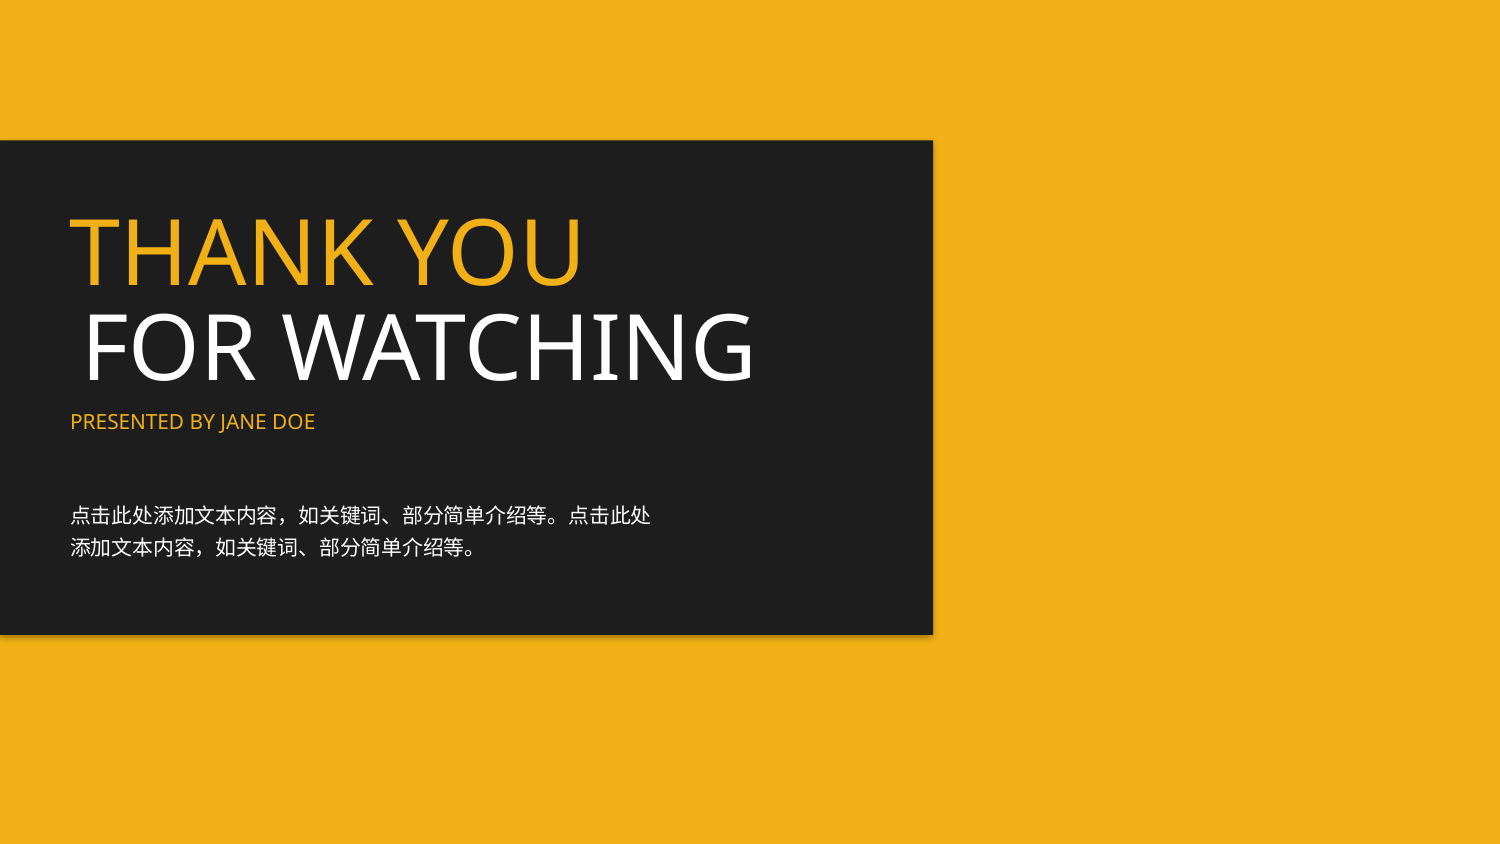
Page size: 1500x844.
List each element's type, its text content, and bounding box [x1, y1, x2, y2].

text_box 点击此处添加文本内容，如关键词、部分简单介绍等。点击此处添加文本内容，如关键词、部分简单介绍等。 [55, 487, 671, 568]
text_box FOR WATCHING [66, 281, 773, 407]
text_box PRESENTED BY JANE DOE [55, 406, 671, 442]
text_box THANK YOU [55, 185, 602, 311]
text_box [0, 139, 934, 636]
